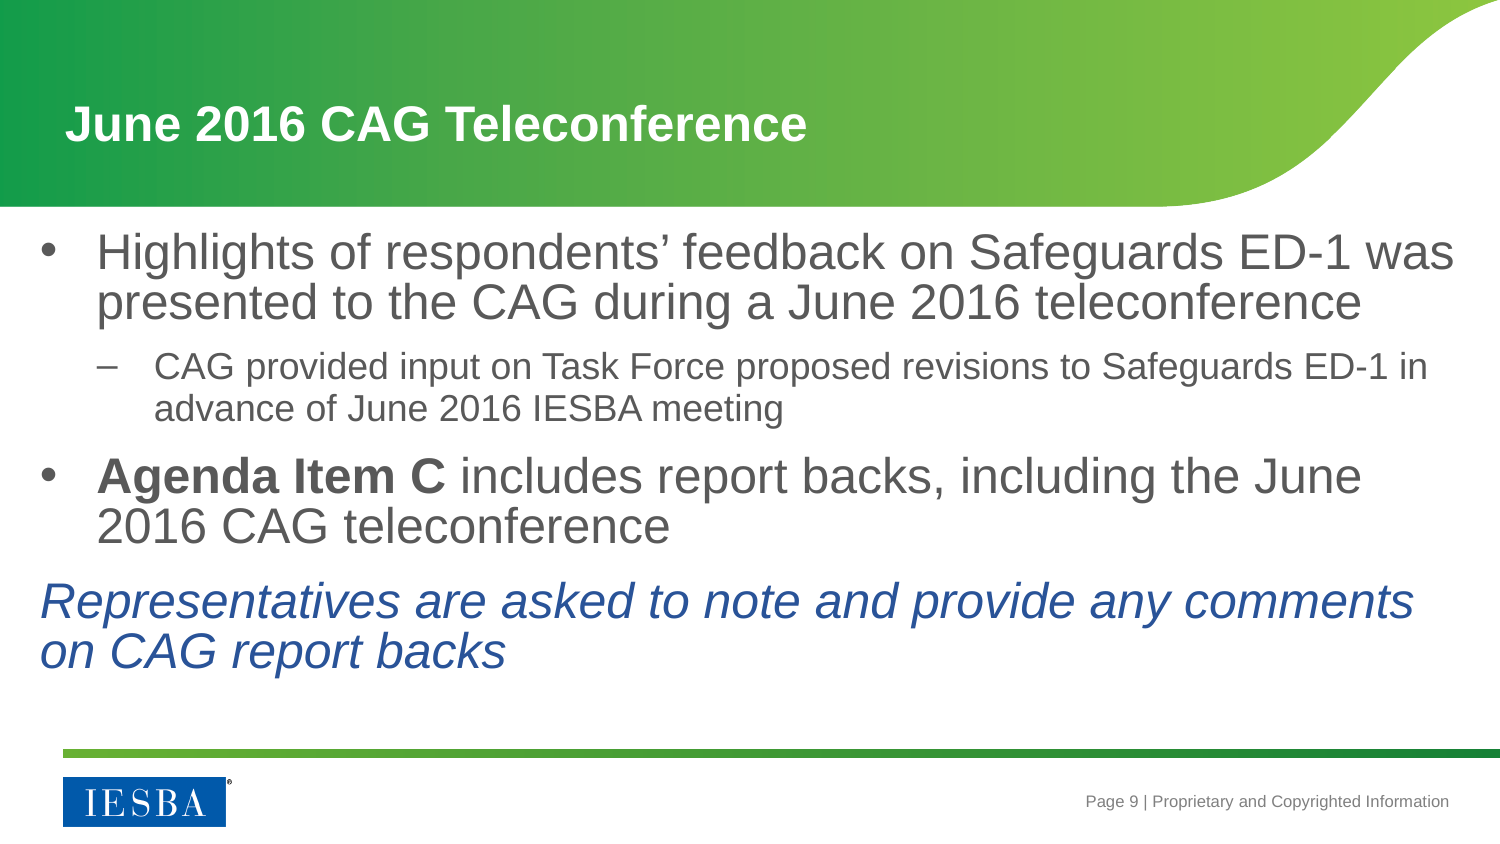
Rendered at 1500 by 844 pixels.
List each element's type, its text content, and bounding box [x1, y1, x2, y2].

picture [63, 777, 232, 827]
text_box June 2016 CAG Teleconference [49, 84, 1263, 160]
text_box Highlights of respondents’ feedback on Safeguards ED-1 was presented to the CAG during a June 2016 teleconference CAG provided input on Task Force proposed revisions to Safeguards ED-1 in advance of June 2016 IESBA meeting Agenda Item C includes report backs, including the June 2016 CAG teleconference Representatives are asked to note and provide any comments on CAG report backs [24, 221, 1475, 722]
picture [0, 0, 1500, 207]
